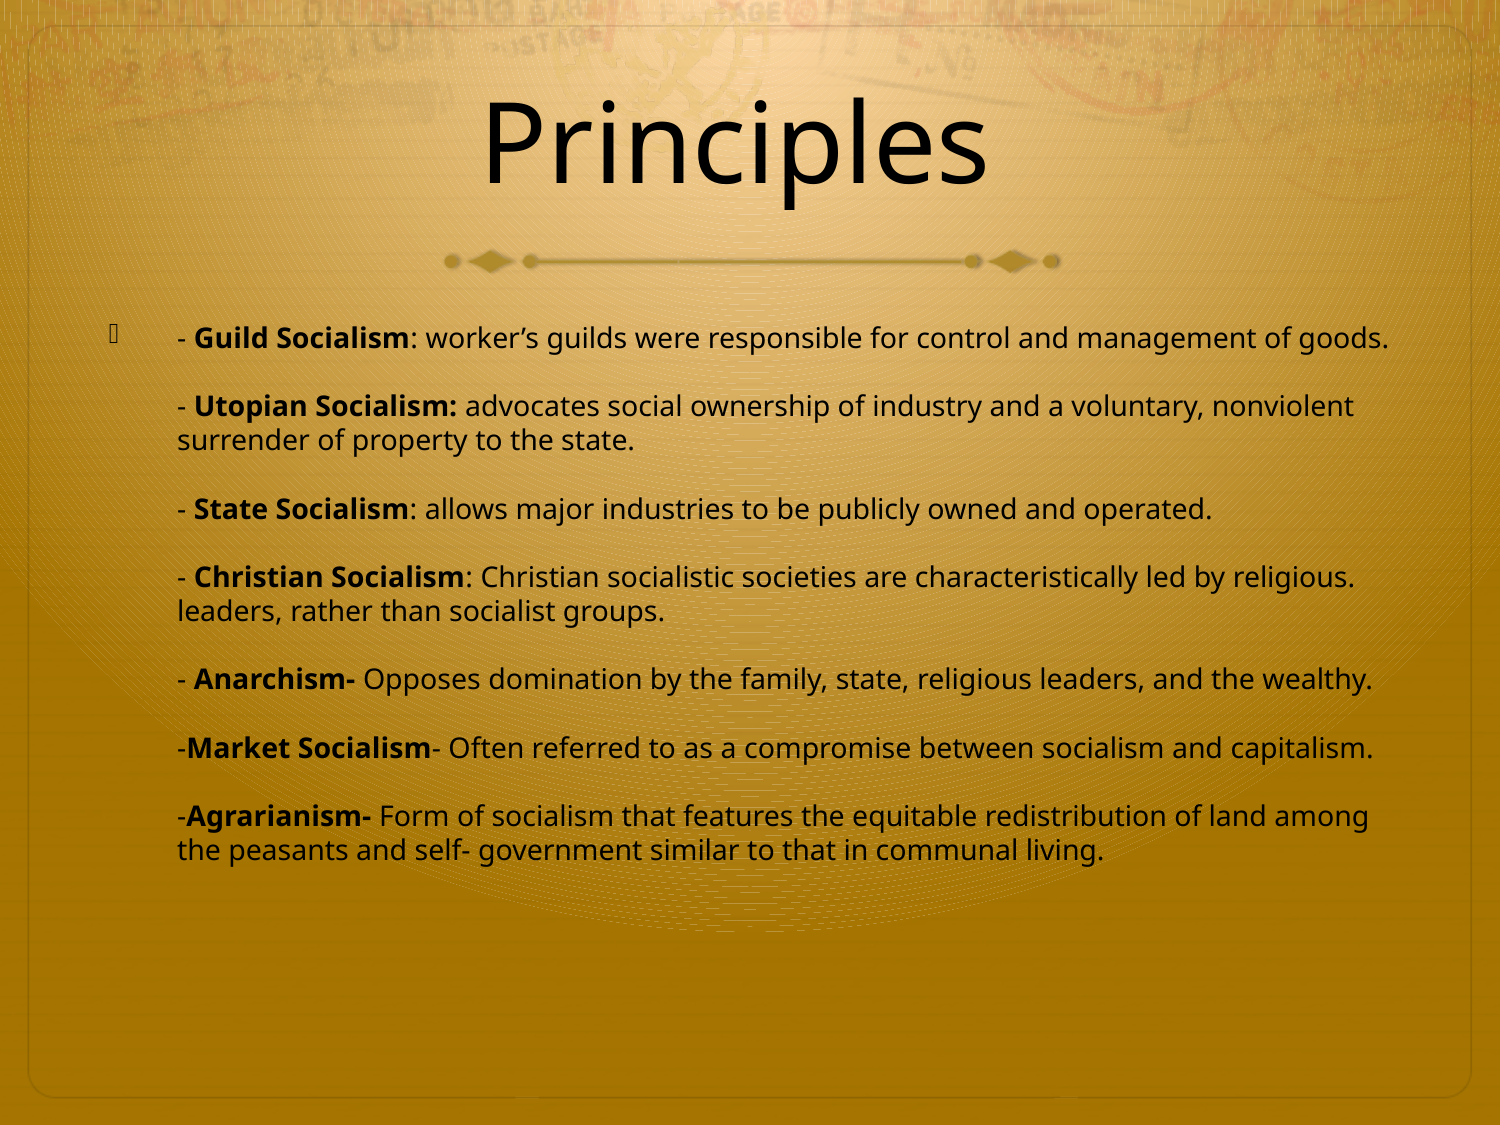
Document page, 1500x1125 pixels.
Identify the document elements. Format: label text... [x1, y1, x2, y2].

picture [0, 0, 1500, 1125]
list - Guild Socialism: worker’s guilds were responsible for control and management of goods. - Utopian Socialism: advocates social ownership of industry and a voluntary, nonviolent surrender of property to the state. - State Socialism: allows major industries to be publicly owned and operated. - Christian Socialism: Christian socialistic societies are characteristically led by religious. leaders, rather than socialist groups. - Anarchism- Opposes domination by the family, state, religious leaders, and the wealthy. -Market Socialism- Often referred to as a compromise between socialism and capitalism. -Agrarianism- Form of socialism that features the equitable redistribution of land among the peasants and self- government similar to that in communal living. [93, 312, 1407, 988]
title Principles [93, 45, 1407, 233]
